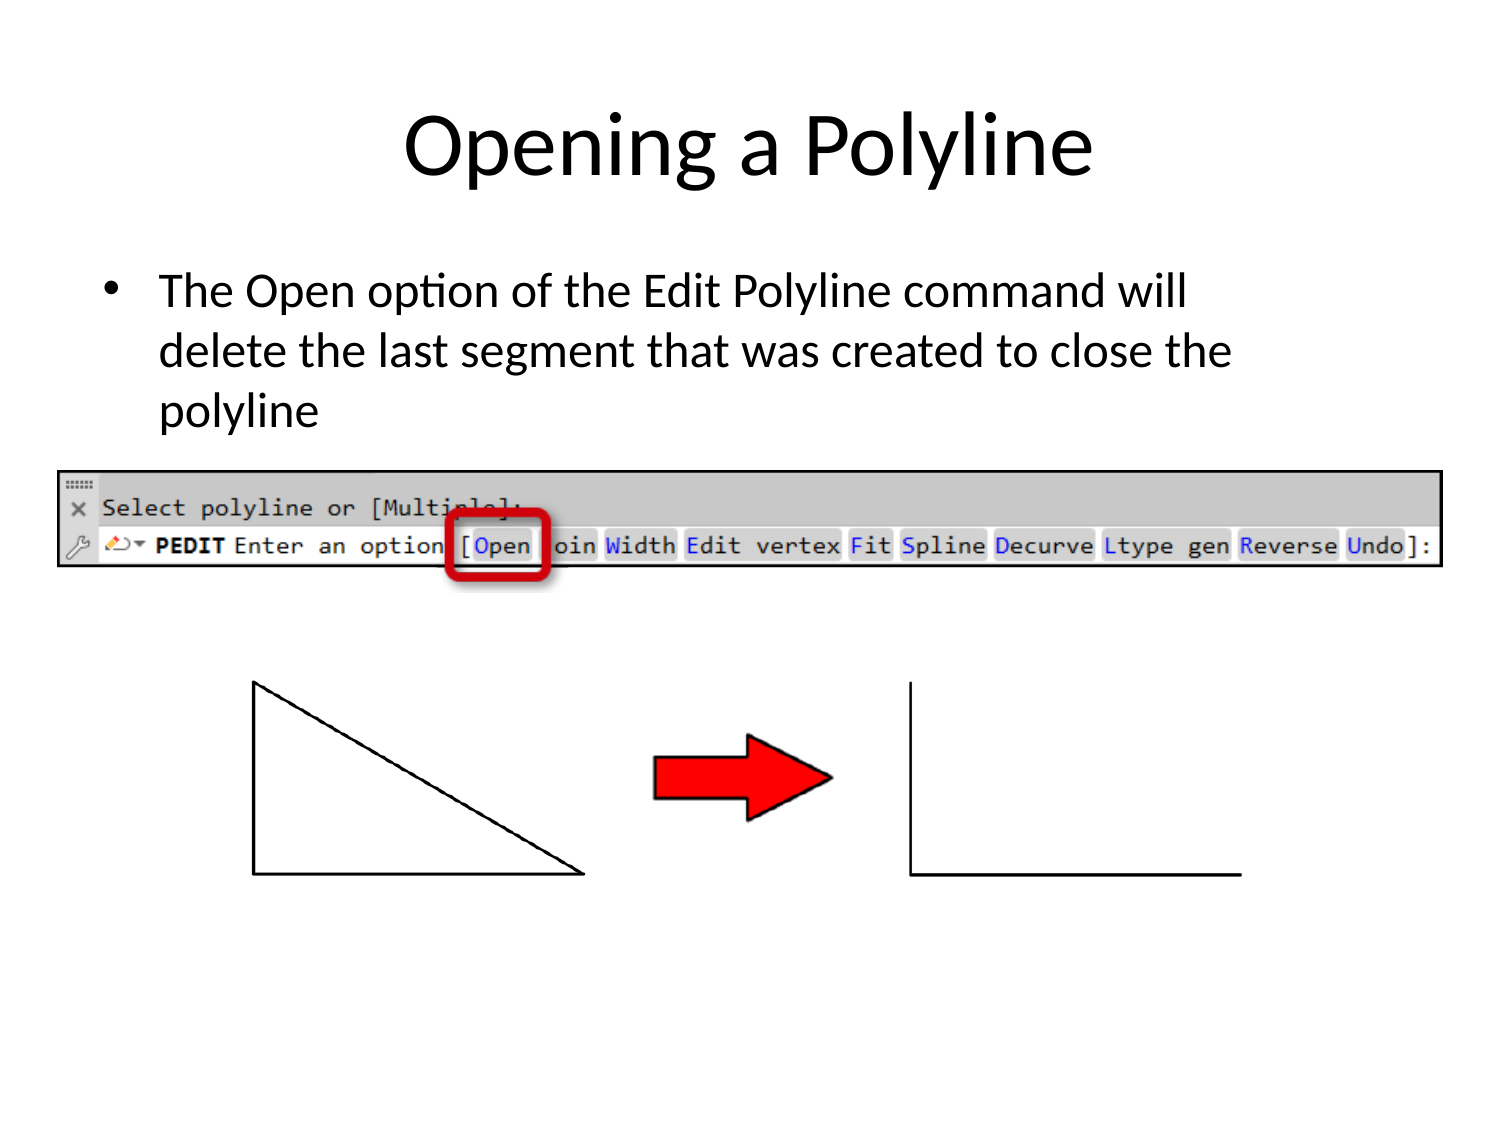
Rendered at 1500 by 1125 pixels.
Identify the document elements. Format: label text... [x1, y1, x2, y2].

list The Open option of the Edit Polyline command will delete the last segment that was created to close the polyline [87, 249, 1313, 469]
picture [227, 662, 1273, 888]
list The Open option of the Edit Polyline command will delete the last segment that was created to close the polyline [87, 601, 1313, 950]
picture [57, 470, 1443, 593]
title Opening a Polyline [75, 45, 1425, 233]
